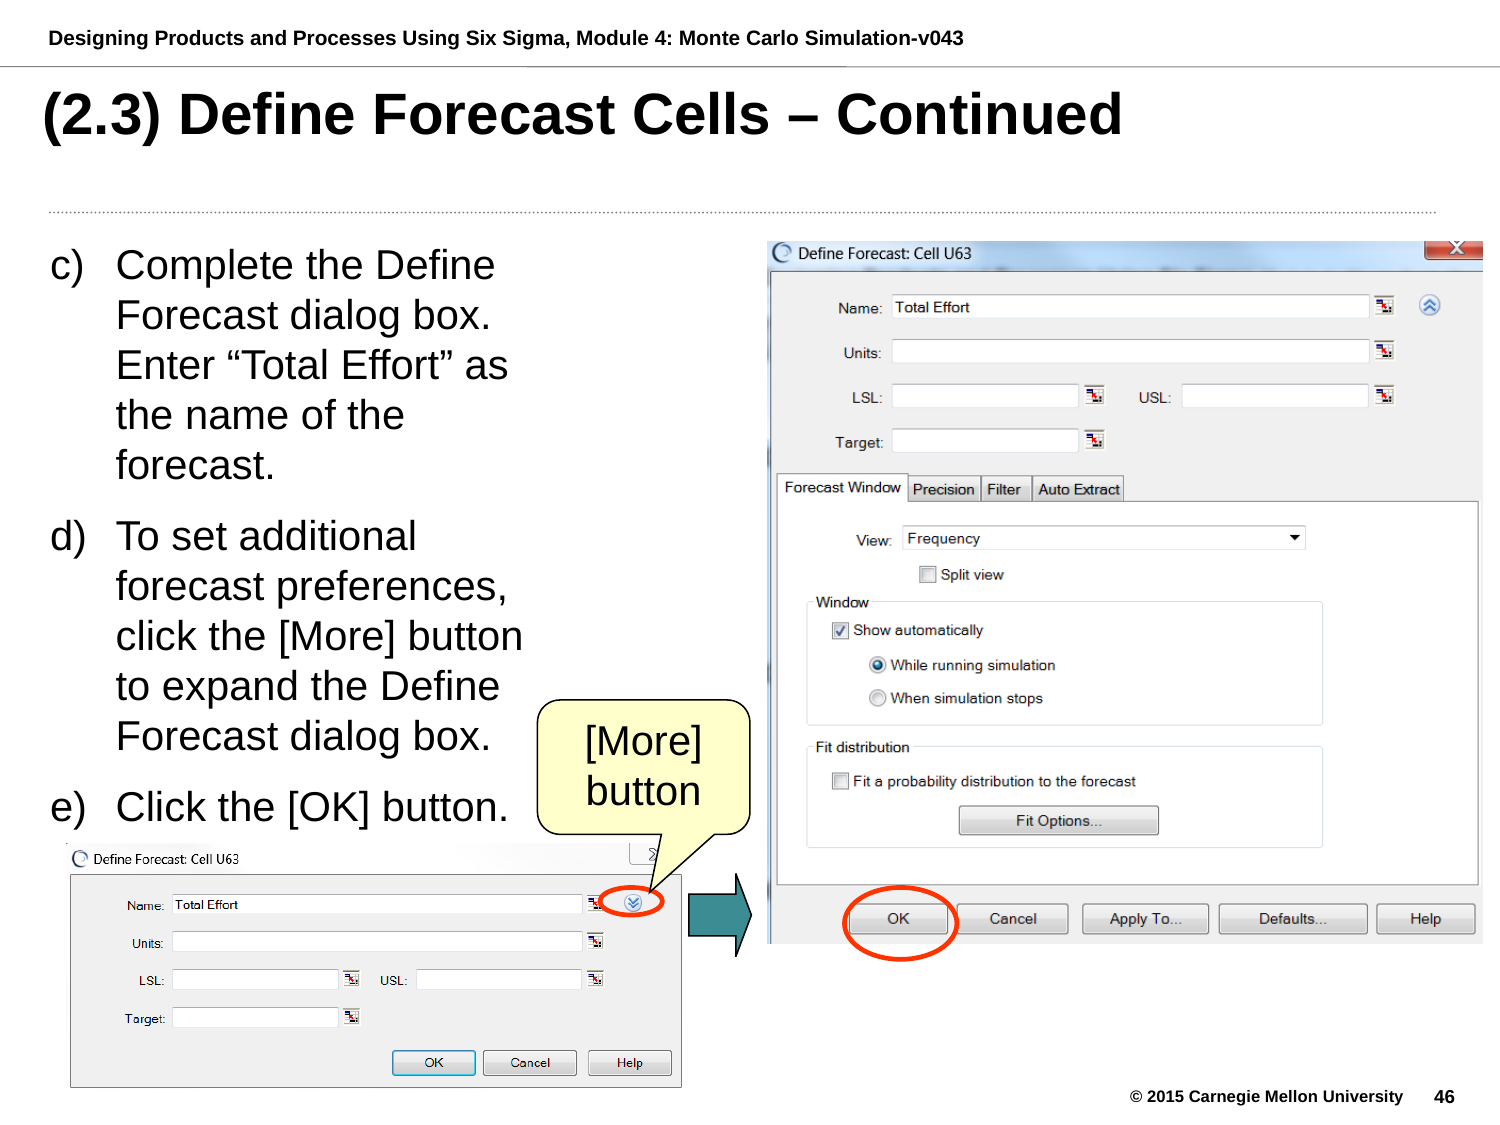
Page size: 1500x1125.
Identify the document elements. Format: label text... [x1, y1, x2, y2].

title (2.3) Define Forecast Cells – Continued [42, 89, 1438, 146]
picture [66, 843, 683, 1089]
list Complete the Define Forecast dialog box. Enter “Total Effort” as the name of the forecast. To set additional forecast preferences, click the [More] button to expand the Define Forecast dialog box. Click the [OK] button. [50, 237, 563, 1000]
text_box [More] button [537, 699, 750, 859]
text_box [864, 951, 937, 960]
text_box [688, 873, 752, 957]
picture [767, 241, 1483, 944]
